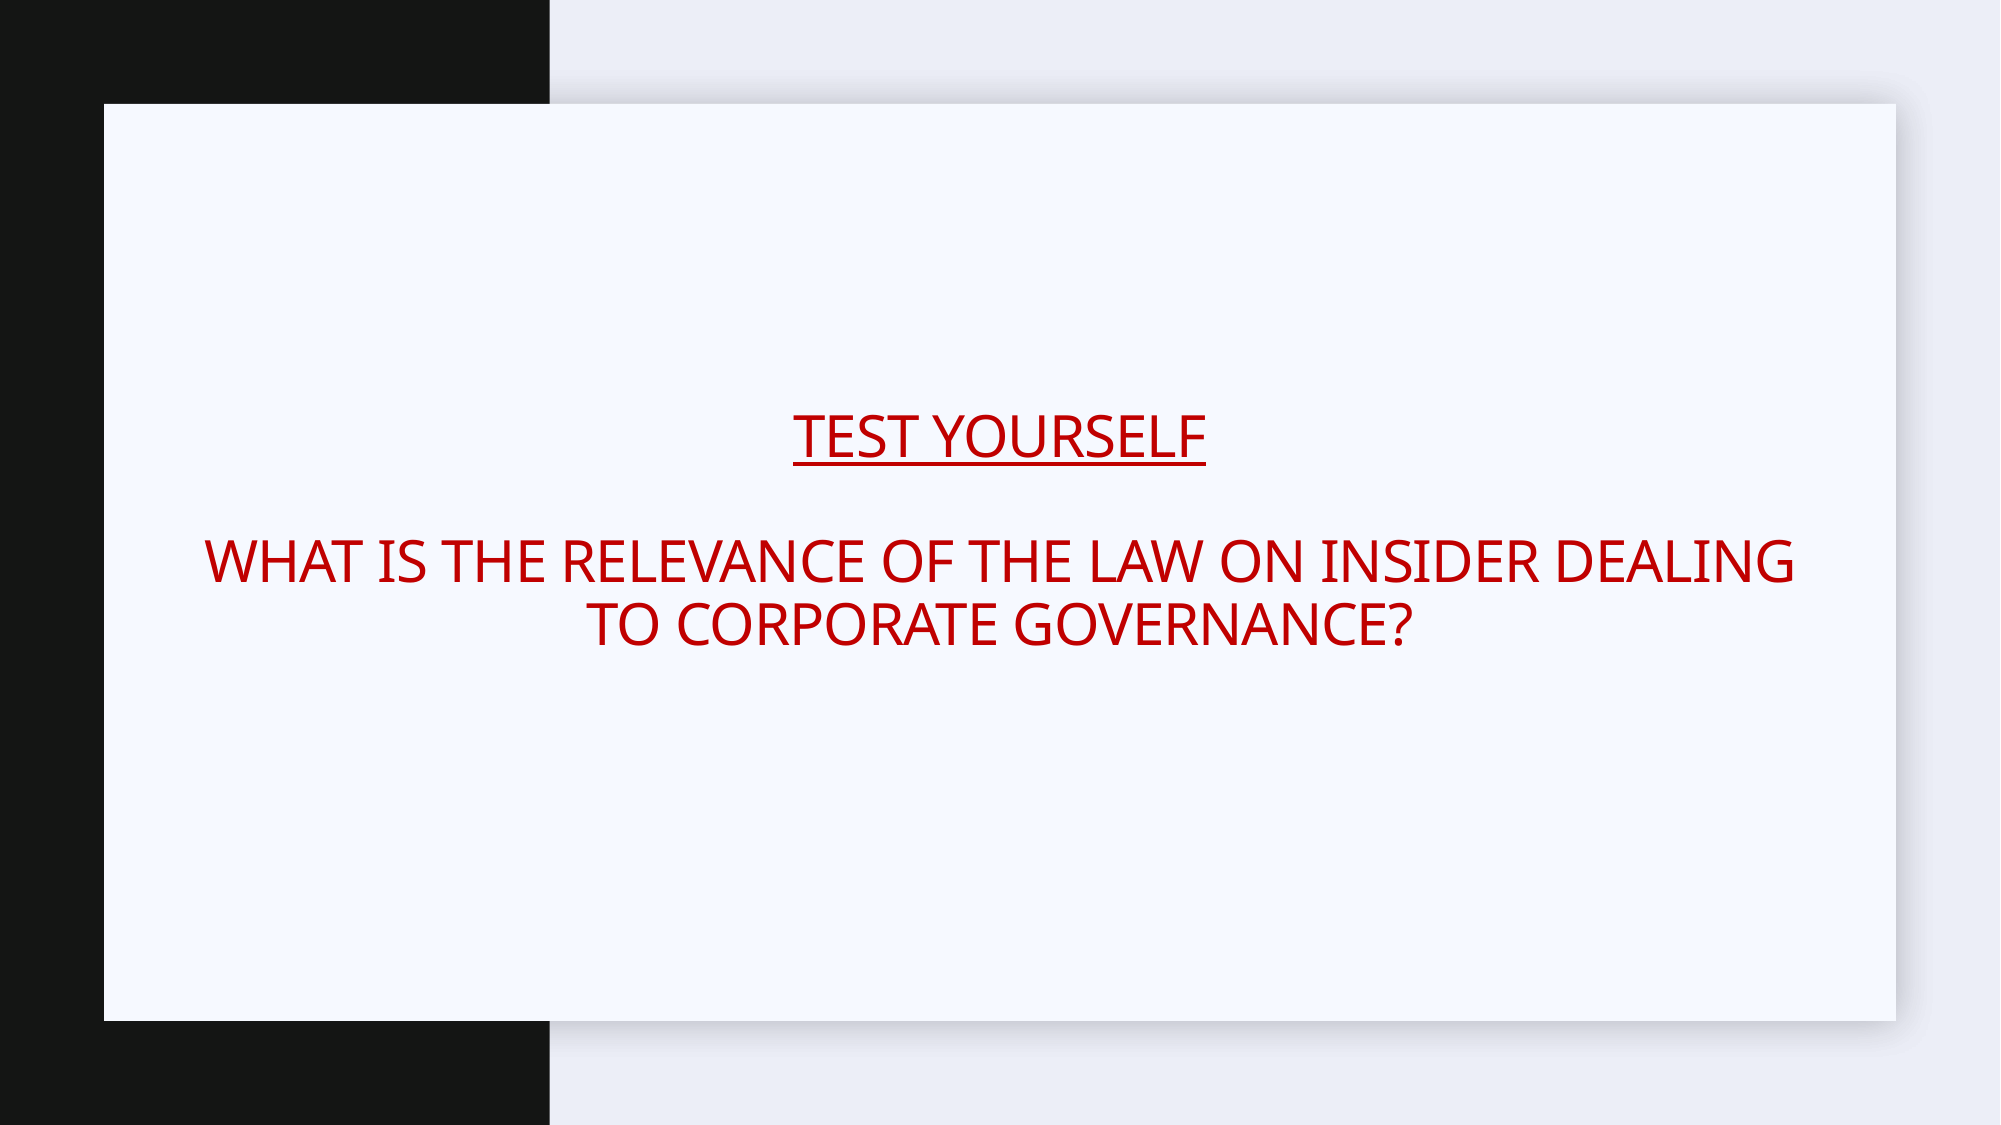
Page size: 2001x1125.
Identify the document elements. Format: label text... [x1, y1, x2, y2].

title TEST yourself What is the relevance of the law on insider dealing to corporate governance? [174, 254, 1825, 811]
